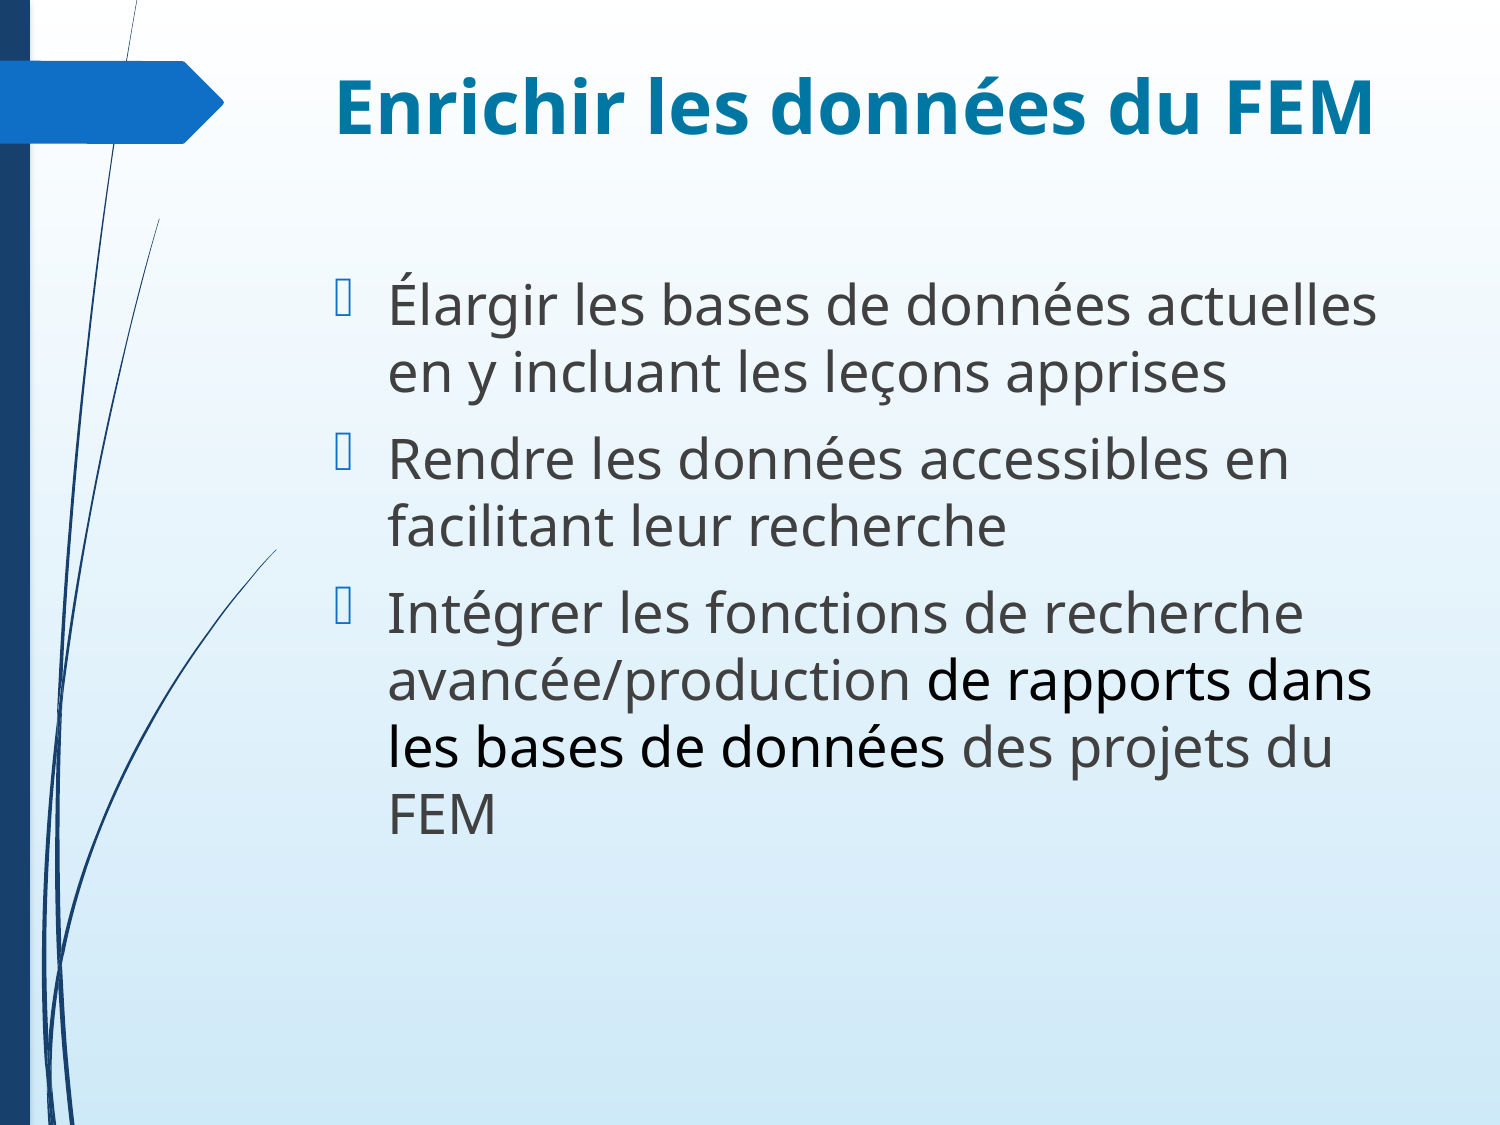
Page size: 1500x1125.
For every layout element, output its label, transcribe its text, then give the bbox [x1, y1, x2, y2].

title Enrichir les données du FEM [318, 52, 1400, 262]
list Élargir les bases de données actuelles en y incluant les leçons apprises Rendre les données accessibles en facilitant leur recherche Intégrer les fonctions de recherche avancée/production de rapports dans les bases de données des projets du FEM [318, 262, 1400, 921]
